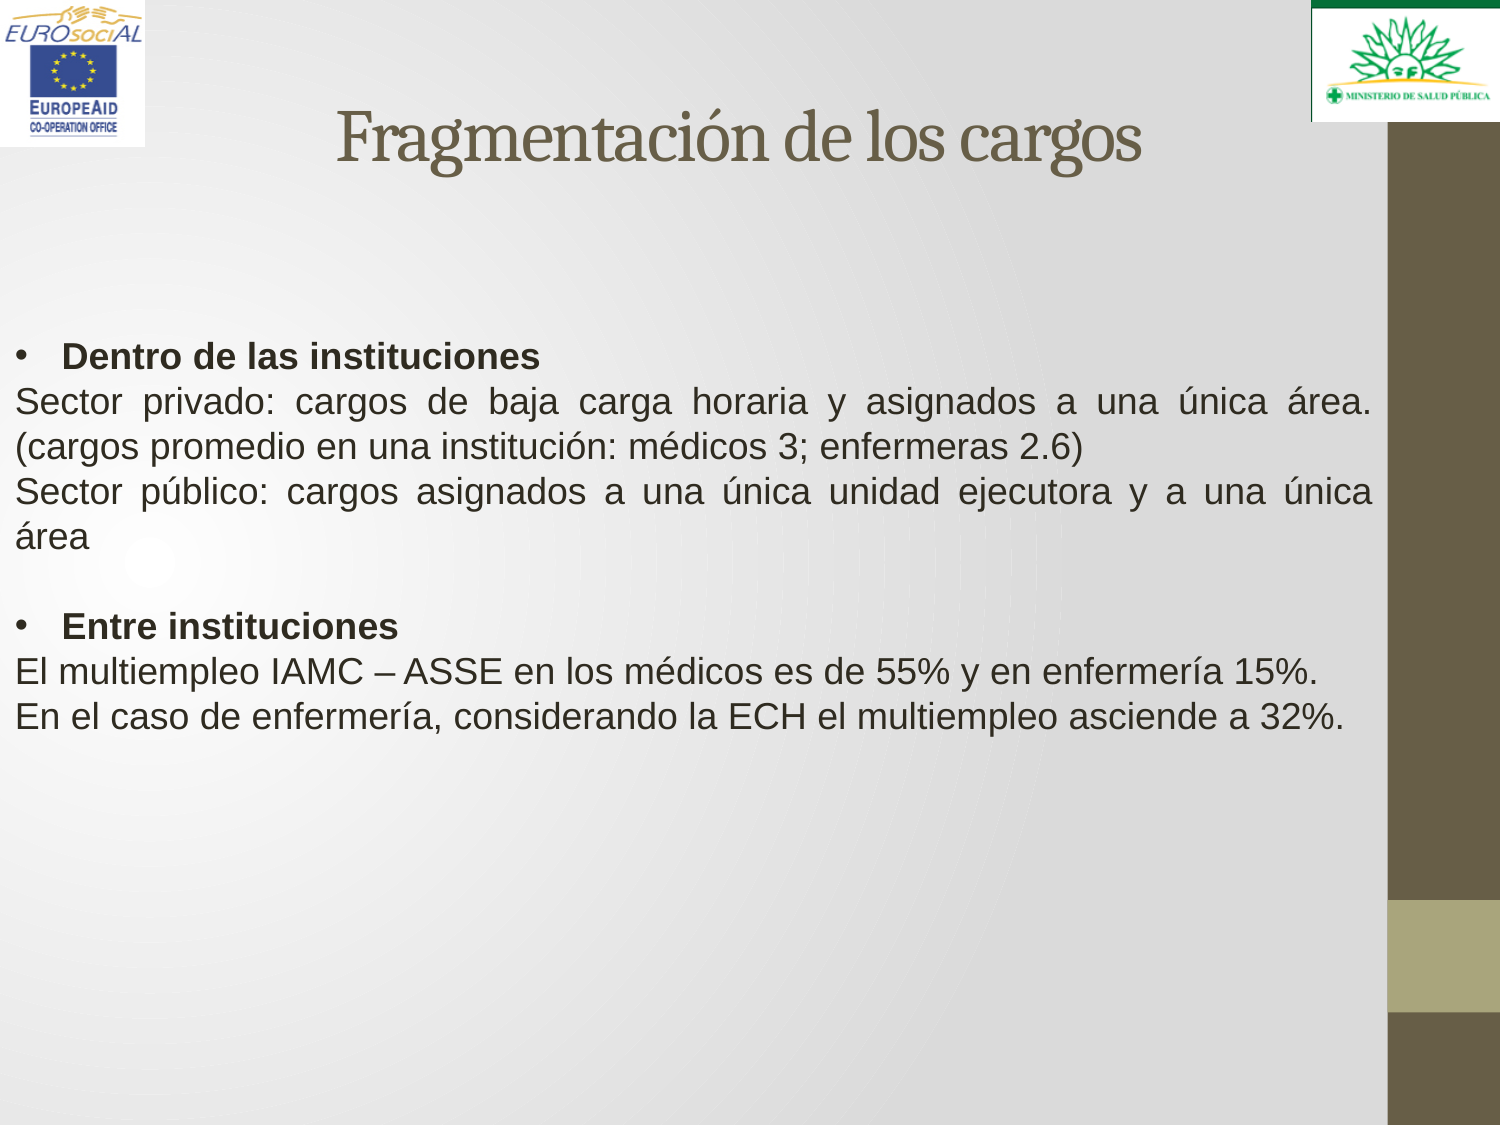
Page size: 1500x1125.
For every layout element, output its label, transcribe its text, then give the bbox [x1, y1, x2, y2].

picture [1310, 0, 1500, 122]
text_box Dentro de las instituciones Sector privado: cargos de baja carga horaria y asignados a una única área. (cargos promedio en una institución: médicos 3; enfermeras 2.6) Sector público: cargos asignados a una única unidad ejecutora y a una única área Entre instituciones El multiempleo IAMC – ASSE en los médicos es de 55% y en enfermería 15%. En el caso de enfermería, considerando la ECH el multiempleo asciende a 32%. [0, 324, 1388, 745]
title Fragmentación de los cargos [64, 37, 1415, 225]
picture [0, 0, 146, 148]
